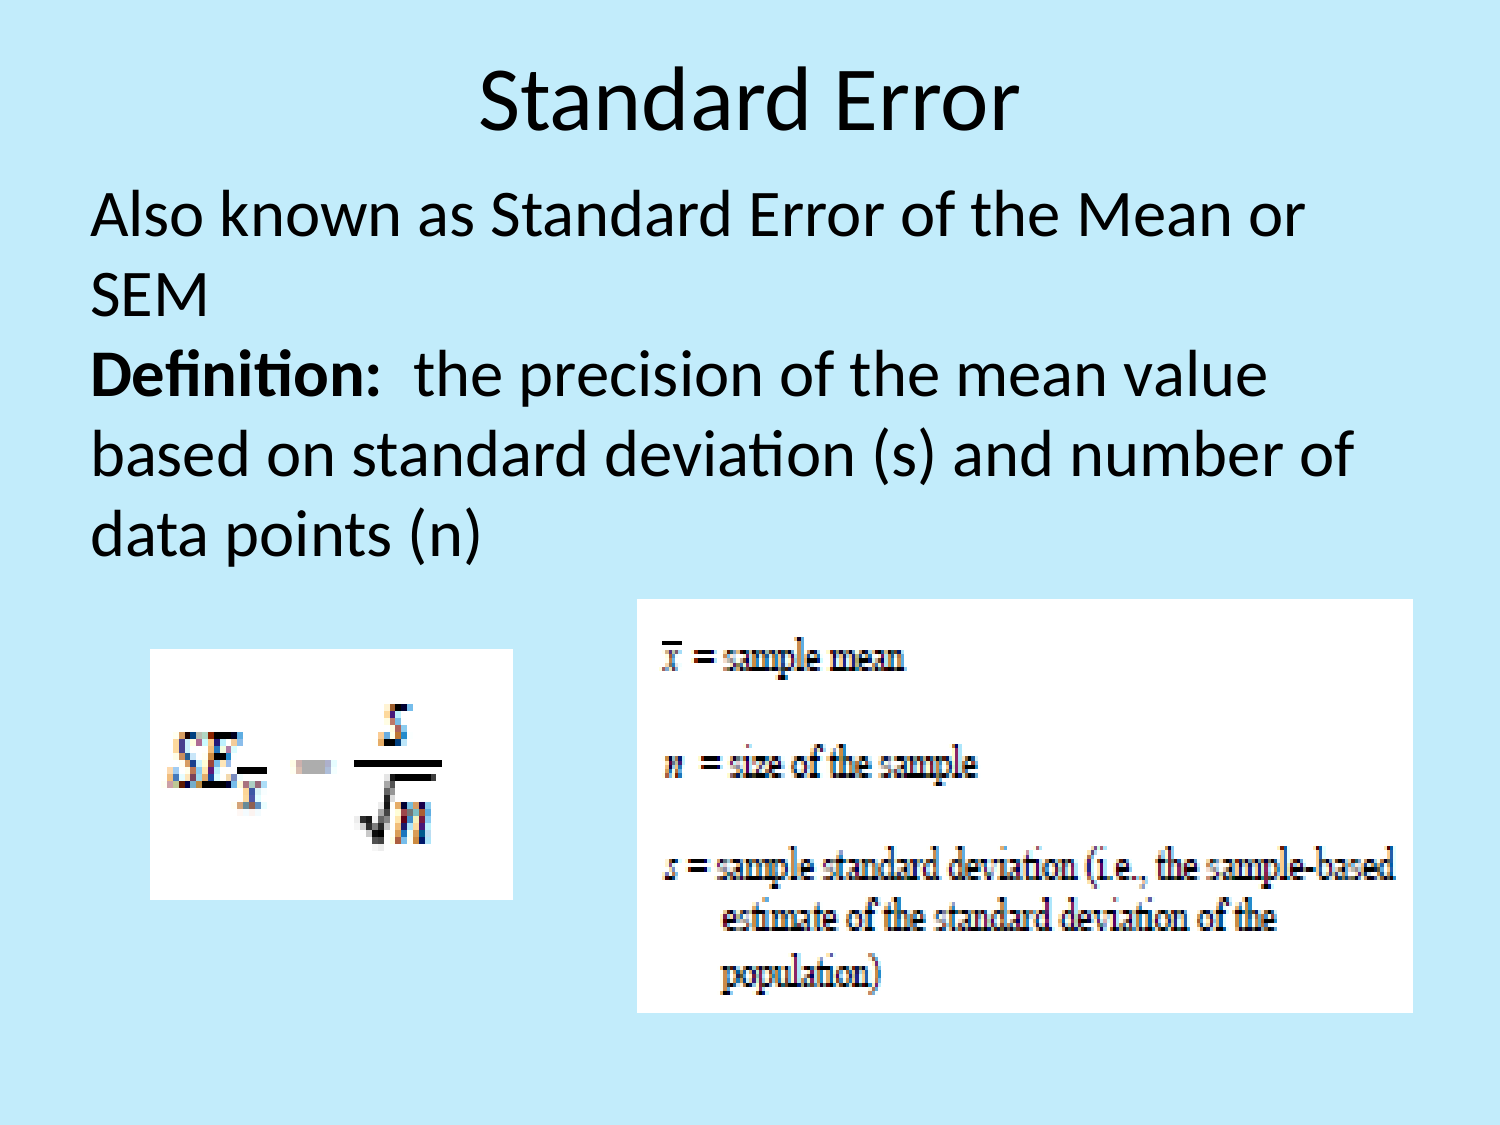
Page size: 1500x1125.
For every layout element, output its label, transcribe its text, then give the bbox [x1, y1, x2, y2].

title Standard Error [75, 0, 1425, 162]
picture [149, 649, 513, 901]
picture [637, 599, 1413, 1013]
list Also known as Standard Error of the Mean or SEM Definition: the precision of the mean value based on standard deviation (s) and number of data points (n) [75, 162, 1425, 905]
